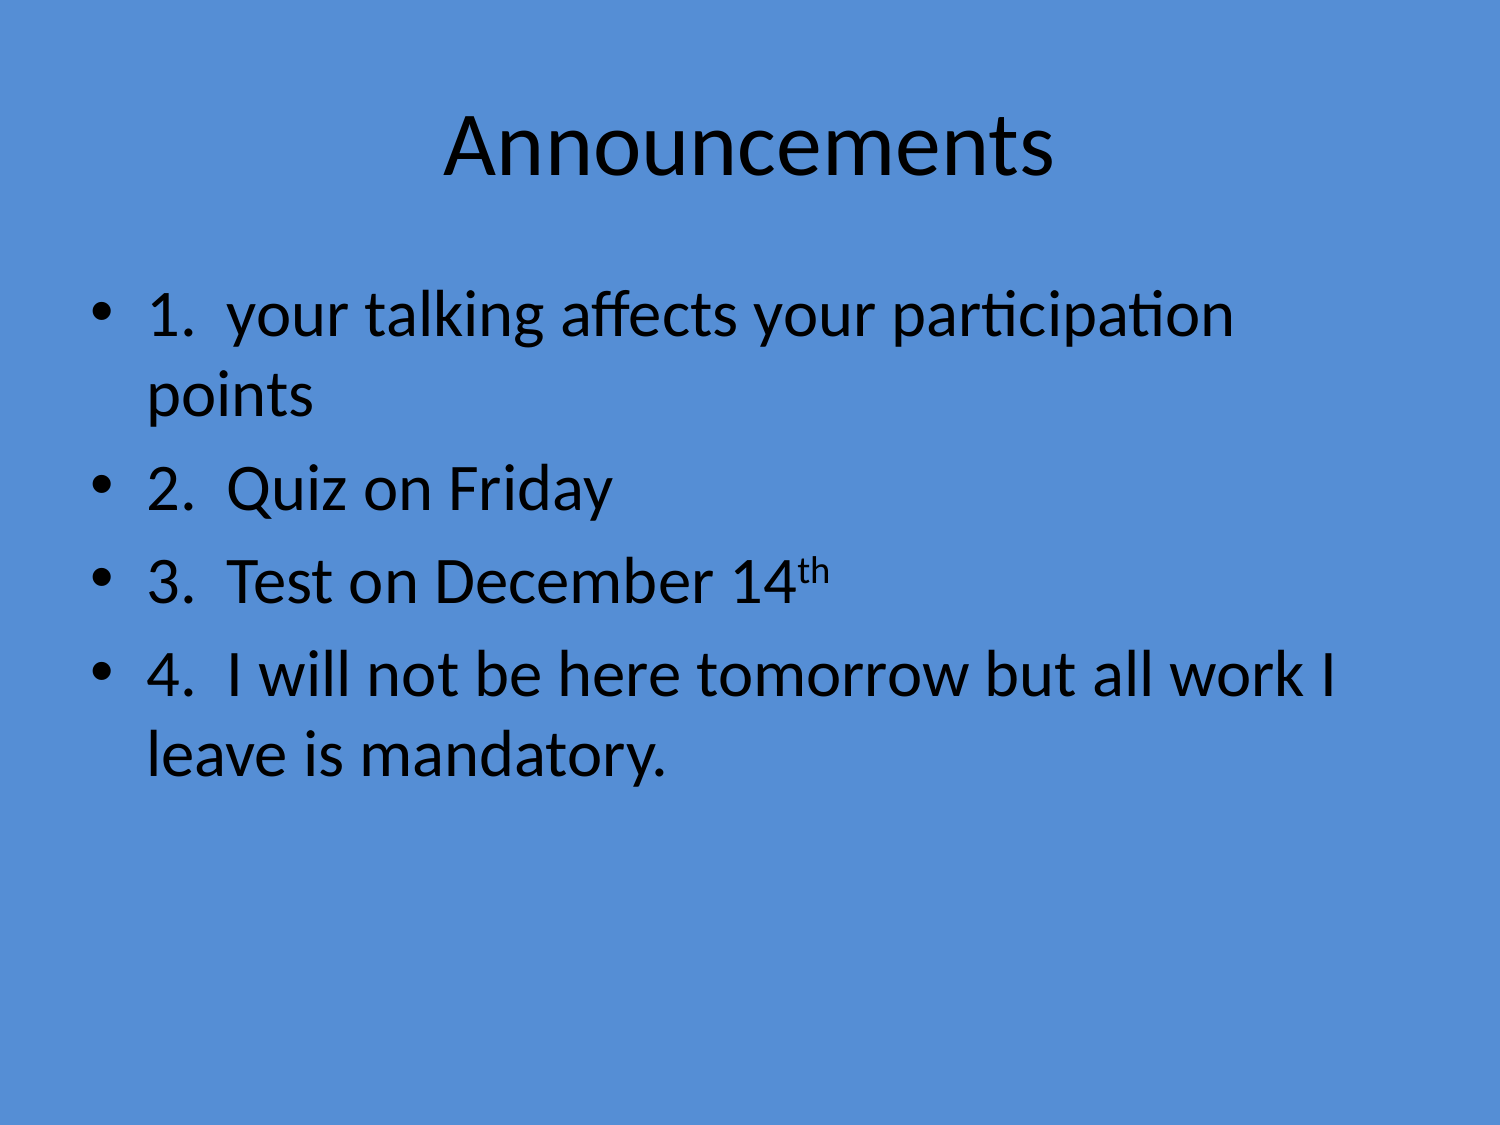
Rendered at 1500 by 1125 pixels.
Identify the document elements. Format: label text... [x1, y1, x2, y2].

list 1. your talking affects your participation points 2. Quiz on Friday 3. Test on December 14th 4. I will not be here tomorrow but all work I leave is mandatory. [75, 262, 1425, 1005]
title Announcements [75, 45, 1425, 233]
